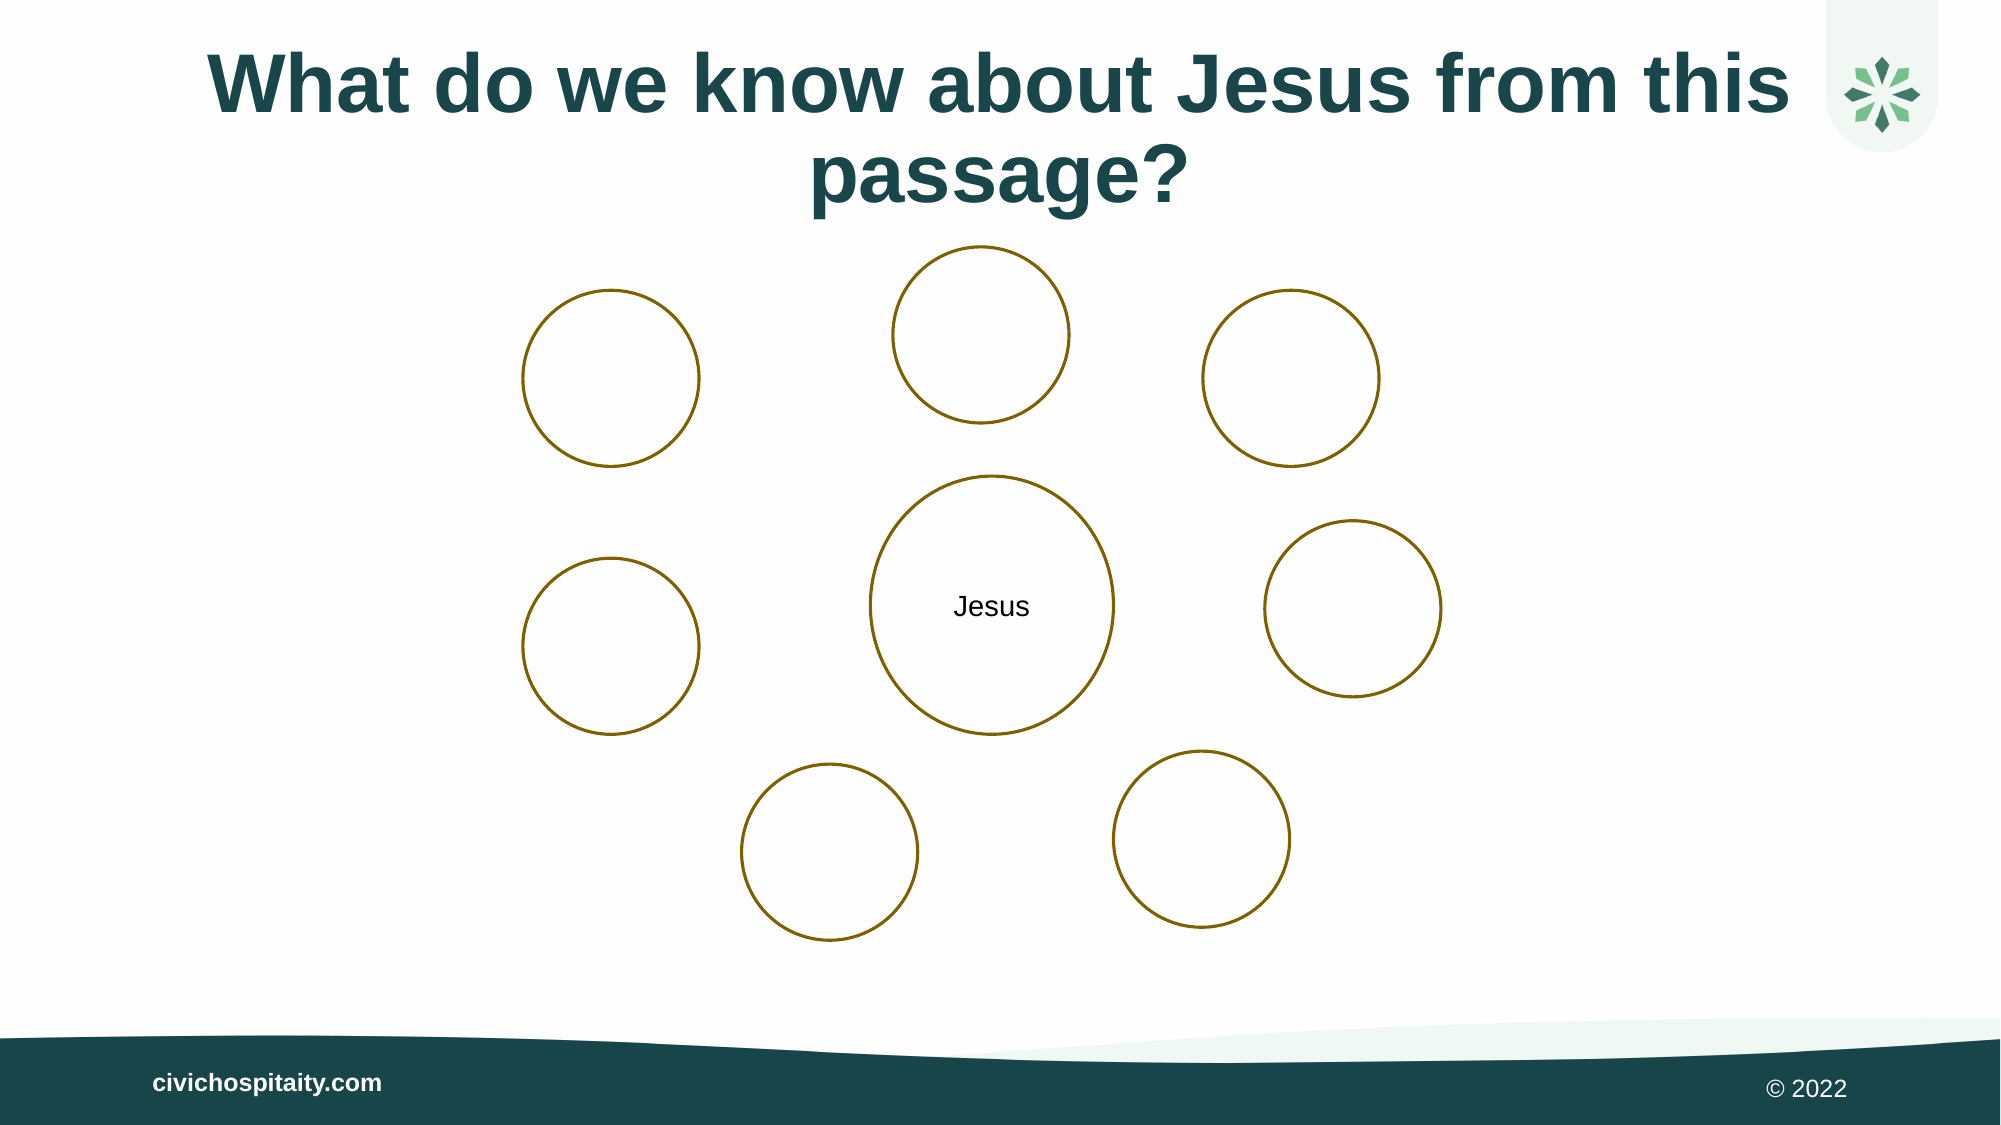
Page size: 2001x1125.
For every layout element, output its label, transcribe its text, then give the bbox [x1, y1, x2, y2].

text_box What do we know about Jesus from this passage? [168, 60, 1832, 201]
text_box [522, 558, 700, 735]
text_box [522, 290, 700, 467]
text_box Jesus [870, 476, 1114, 735]
text_box [1264, 520, 1441, 697]
text_box [1113, 751, 1290, 928]
picture [0, 0, 2001, 1125]
text_box [741, 764, 918, 941]
text_box [1202, 290, 1380, 467]
text_box [892, 246, 1070, 424]
